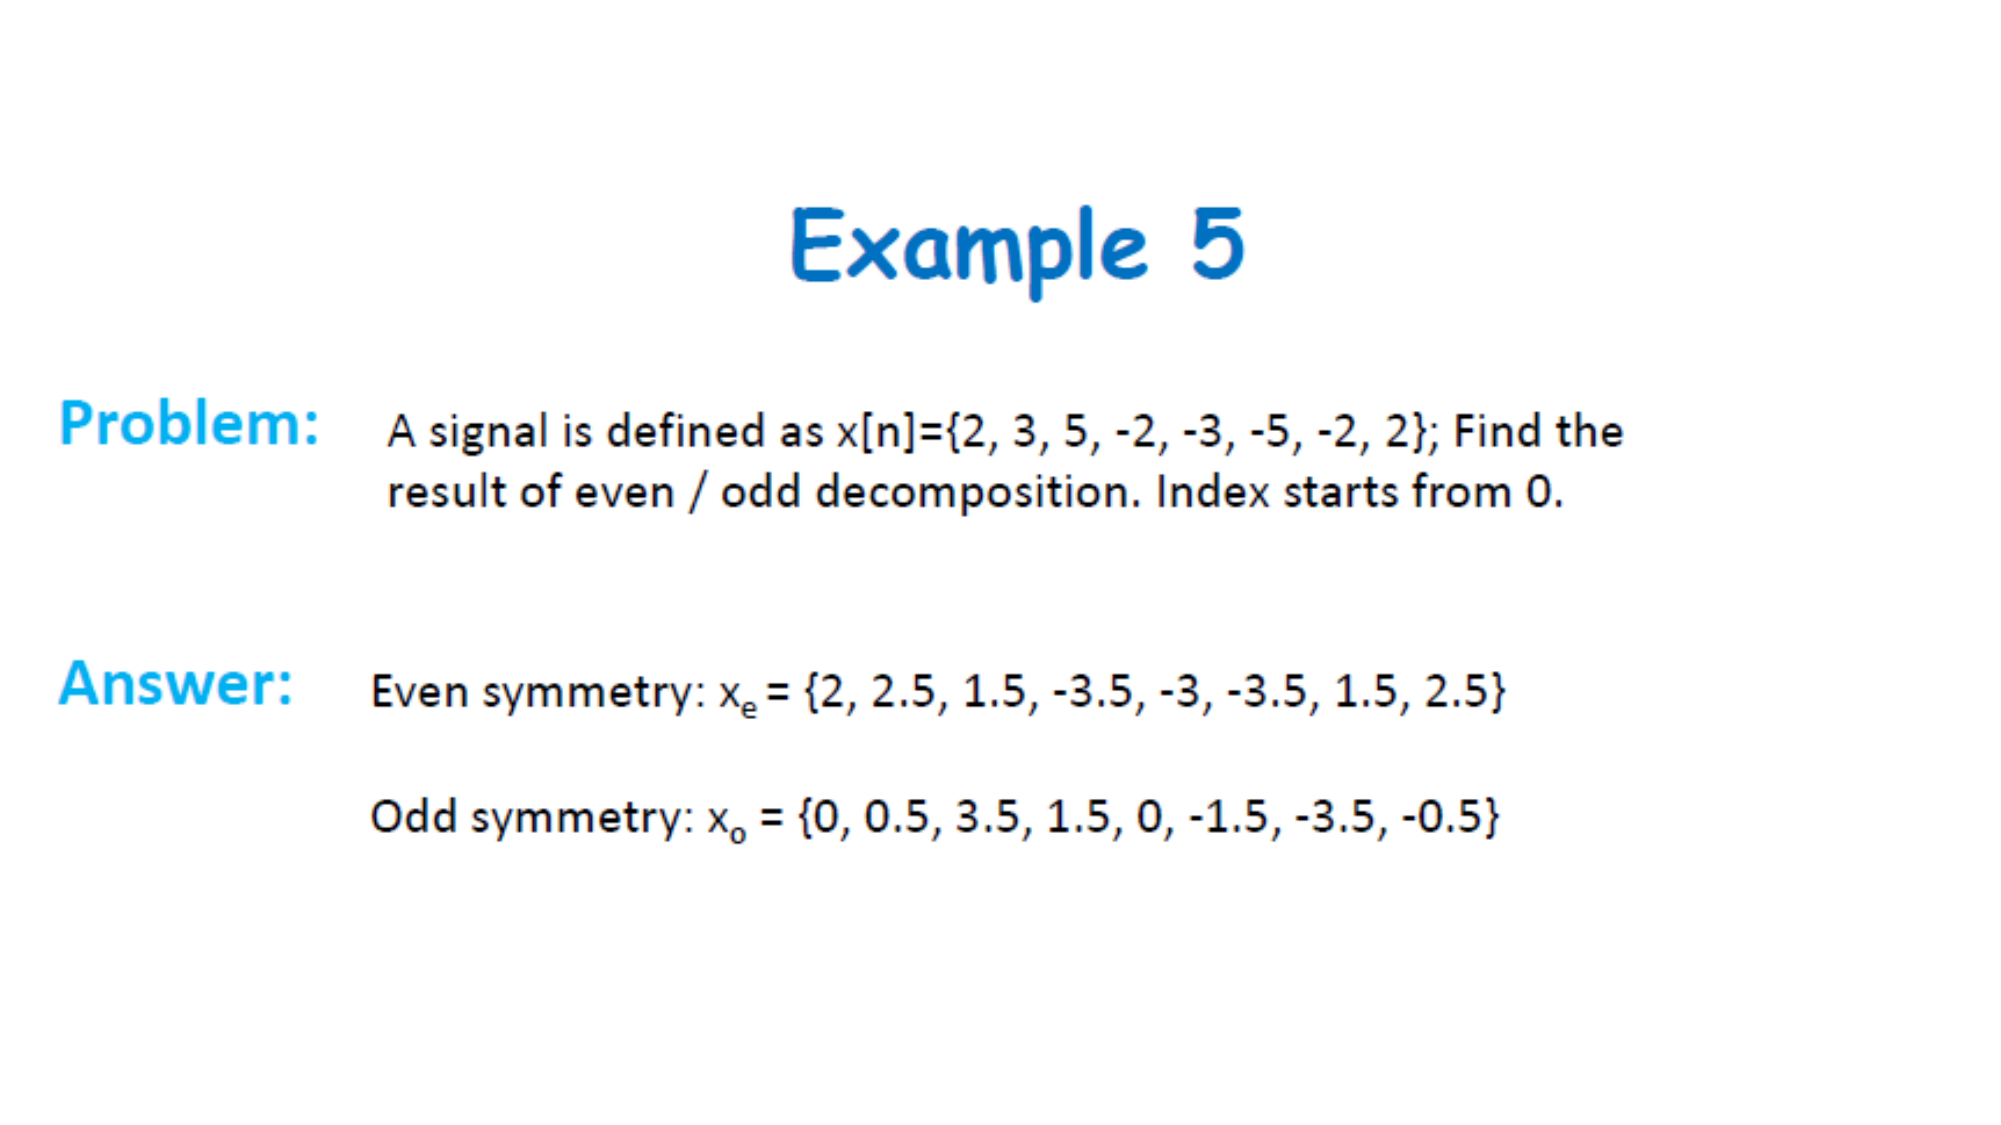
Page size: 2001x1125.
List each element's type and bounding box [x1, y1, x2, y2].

picture [43, 136, 1984, 1000]
